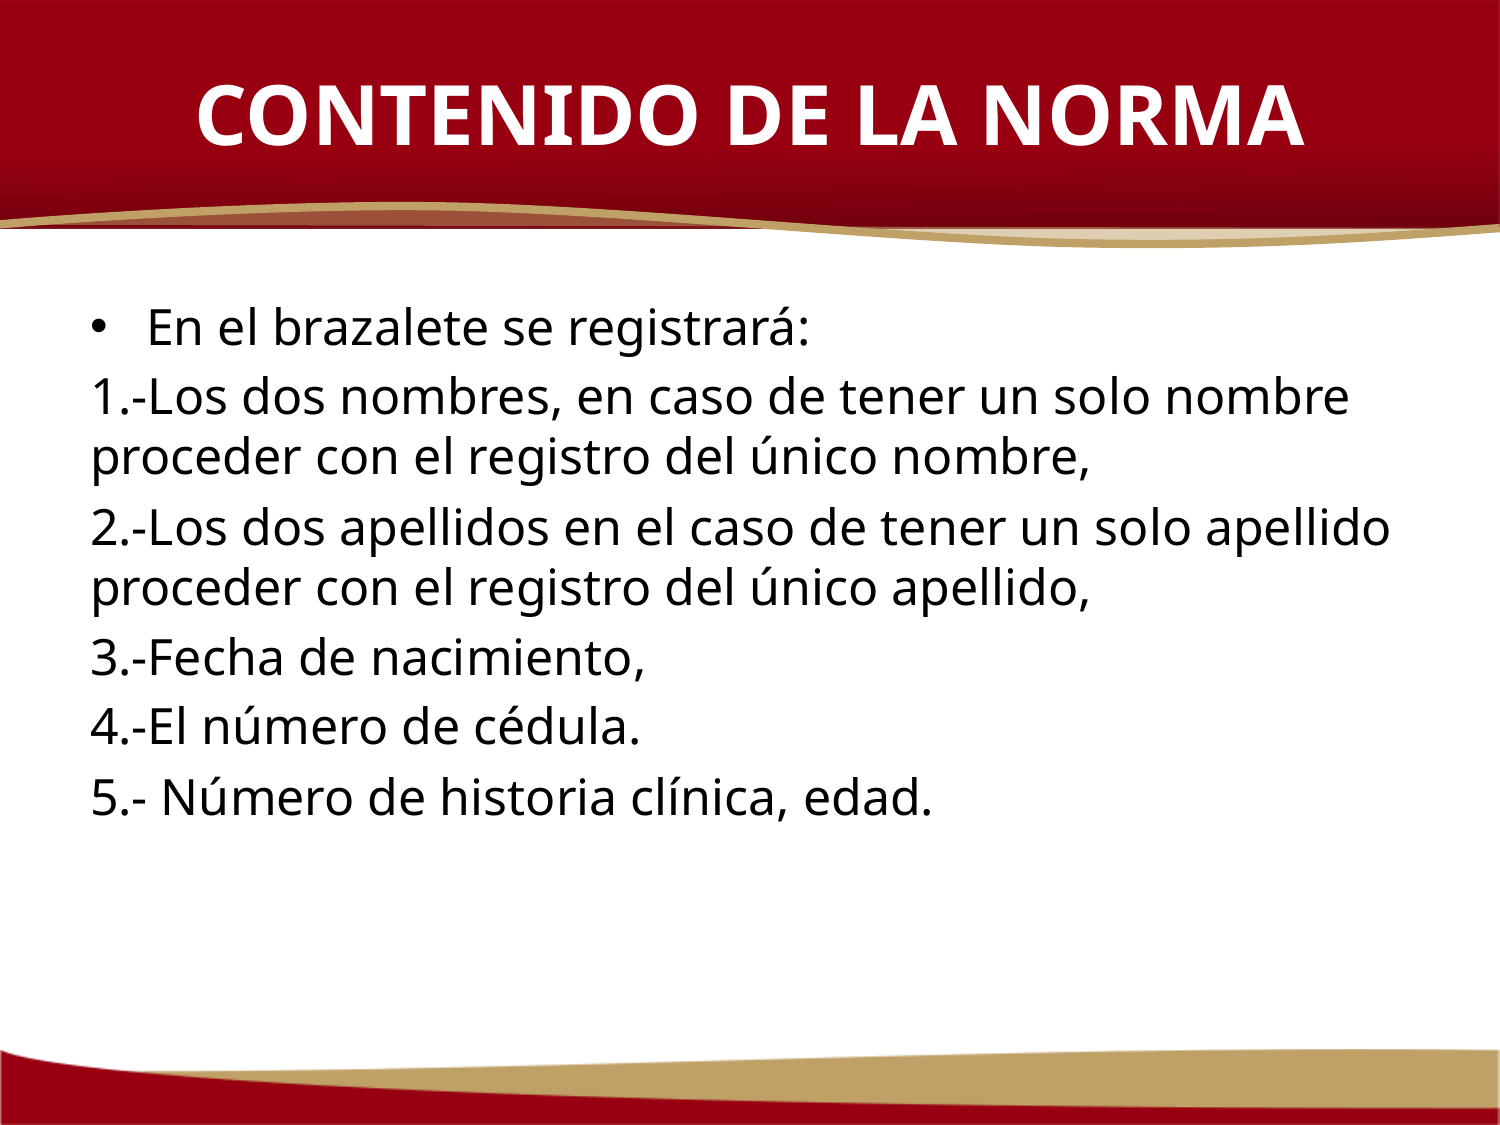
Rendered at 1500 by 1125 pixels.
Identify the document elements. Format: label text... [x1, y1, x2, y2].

picture [7, 225, 751, 229]
list En el brazalete se registrará: 1.-Los dos nombres, en caso de tener un solo nombre proceder con el registro del único nombre, 2.-Los dos apellidos en el caso de tener un solo apellido proceder con el registro del único apellido, 3.-Fecha de nacimiento, 4.-El número de cédula. 5.- Número de historia clínica, edad. [75, 287, 1425, 913]
title CONTENIDO DE LA NORMA [75, 37, 1425, 188]
picture [0, 1049, 1500, 1125]
picture [0, 0, 1500, 227]
